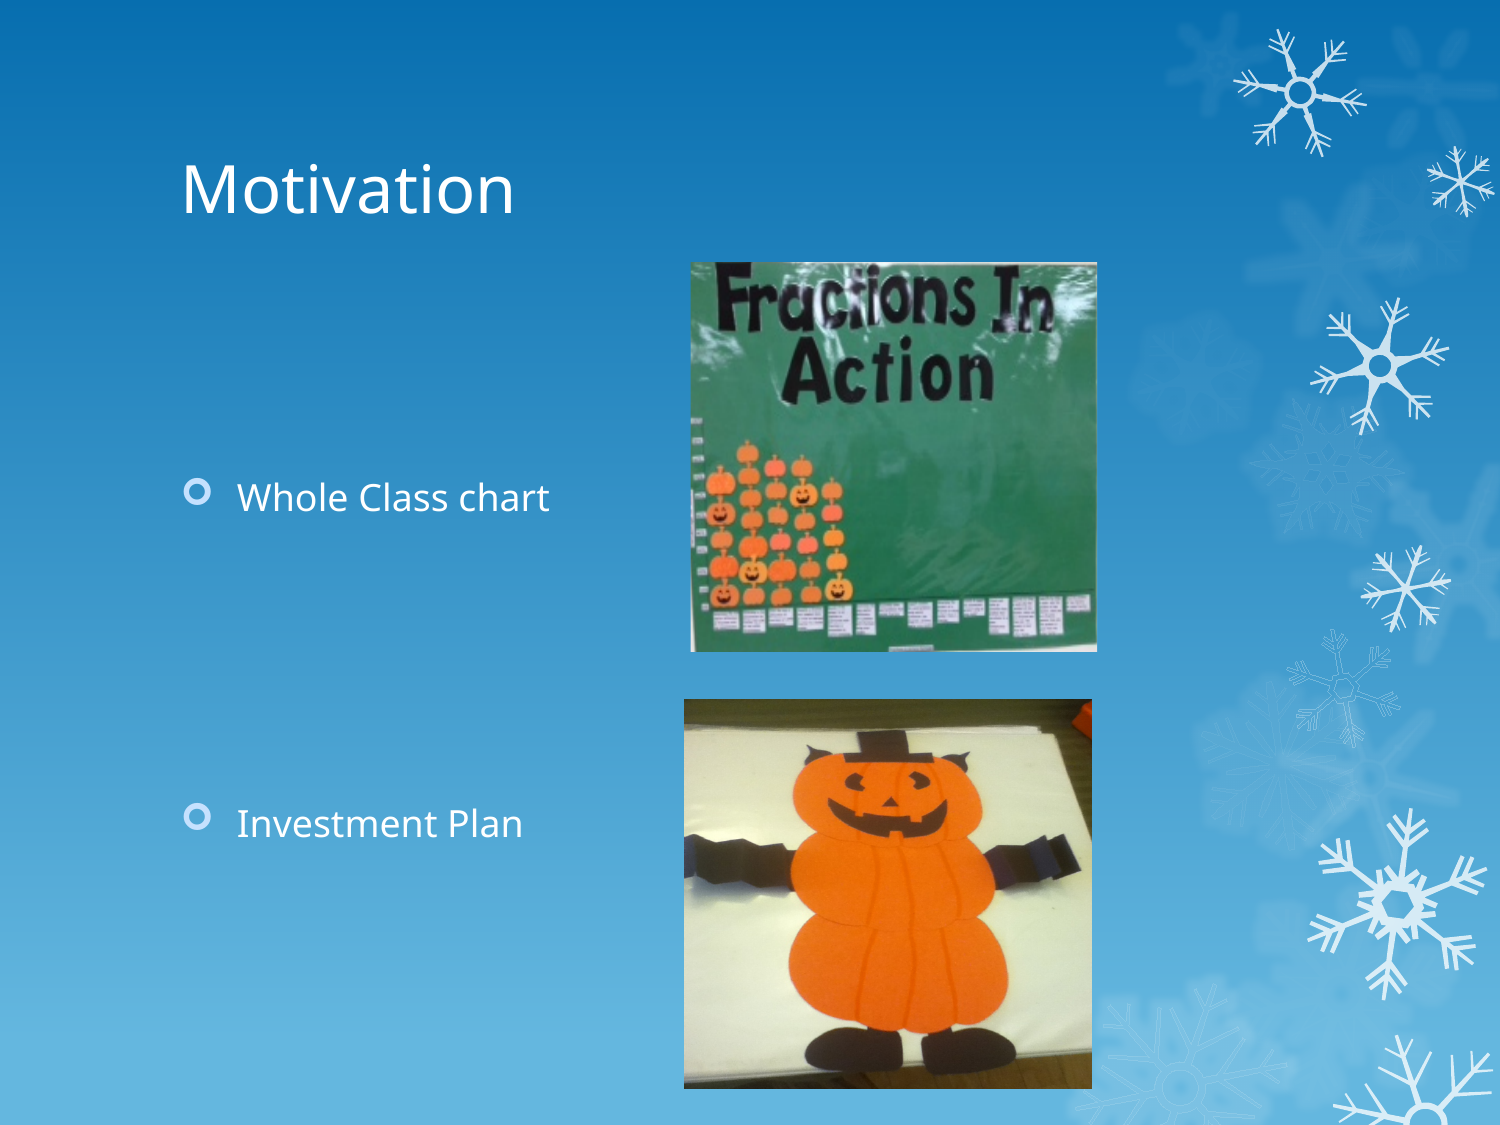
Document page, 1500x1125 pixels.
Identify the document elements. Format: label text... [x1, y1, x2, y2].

list Whole Class chart Investment Plan [165, 296, 1335, 1088]
title Motivation [165, 110, 1335, 263]
picture [690, 261, 1098, 652]
picture [684, 699, 1092, 1090]
